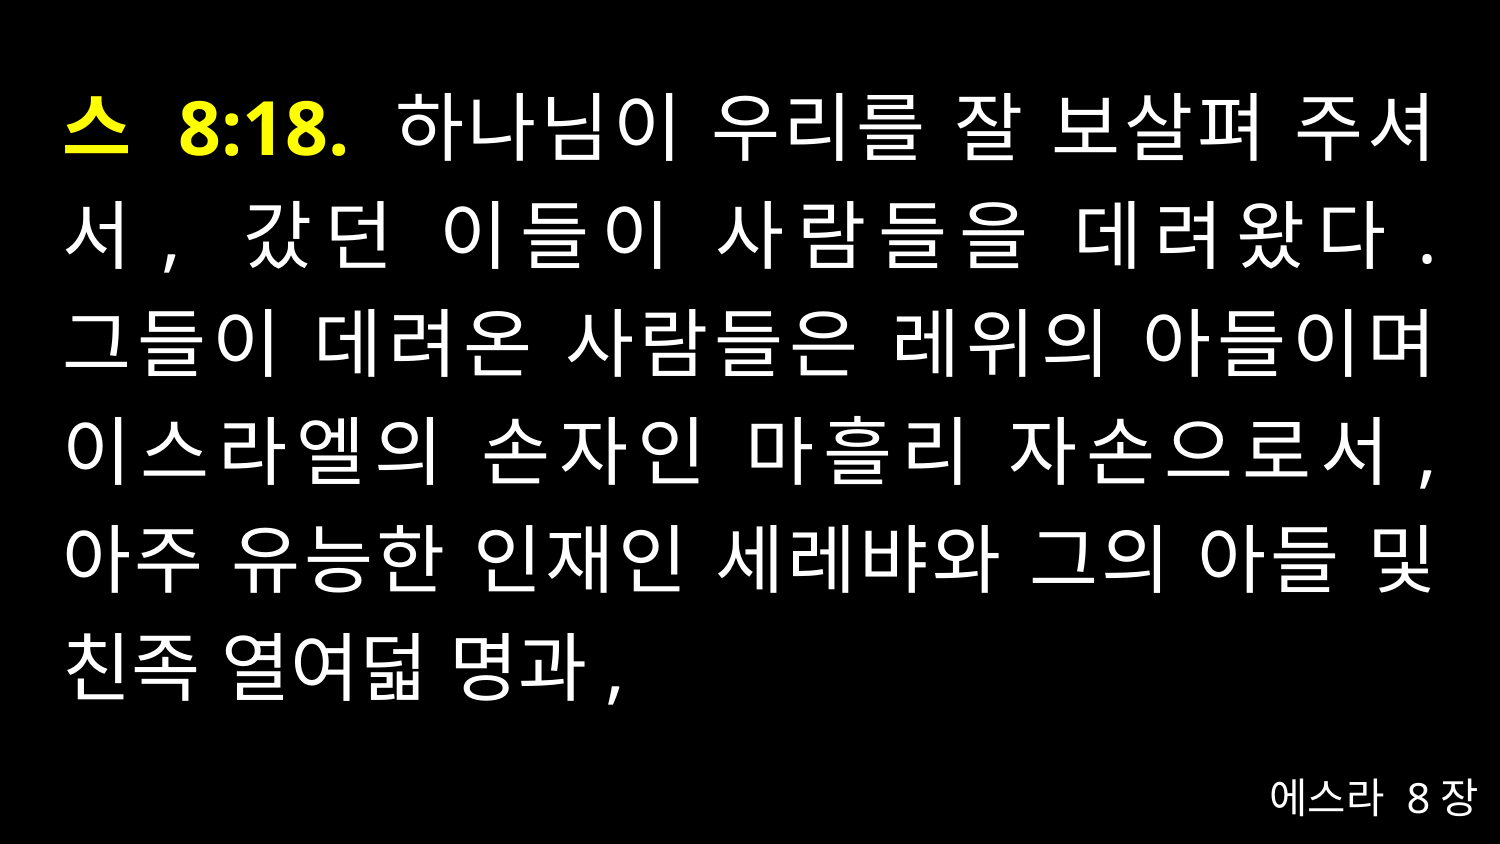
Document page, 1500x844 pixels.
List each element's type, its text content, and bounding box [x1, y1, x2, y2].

title 스 8:18. 하나님이 우리를 잘 보살펴 주셔서, 갔던 이들이 사람들을 데려왔다. 그들이 데려온 사람들은 레위의 아들이며 이스라엘의 손자인 마흘리 자손으로서, 아주 유능한 인재인 세레뱌와 그의 아들 및 친족 열여덟 명과, [0, 0, 1500, 844]
subtitle 에스라 8장 [916, 770, 1500, 844]
